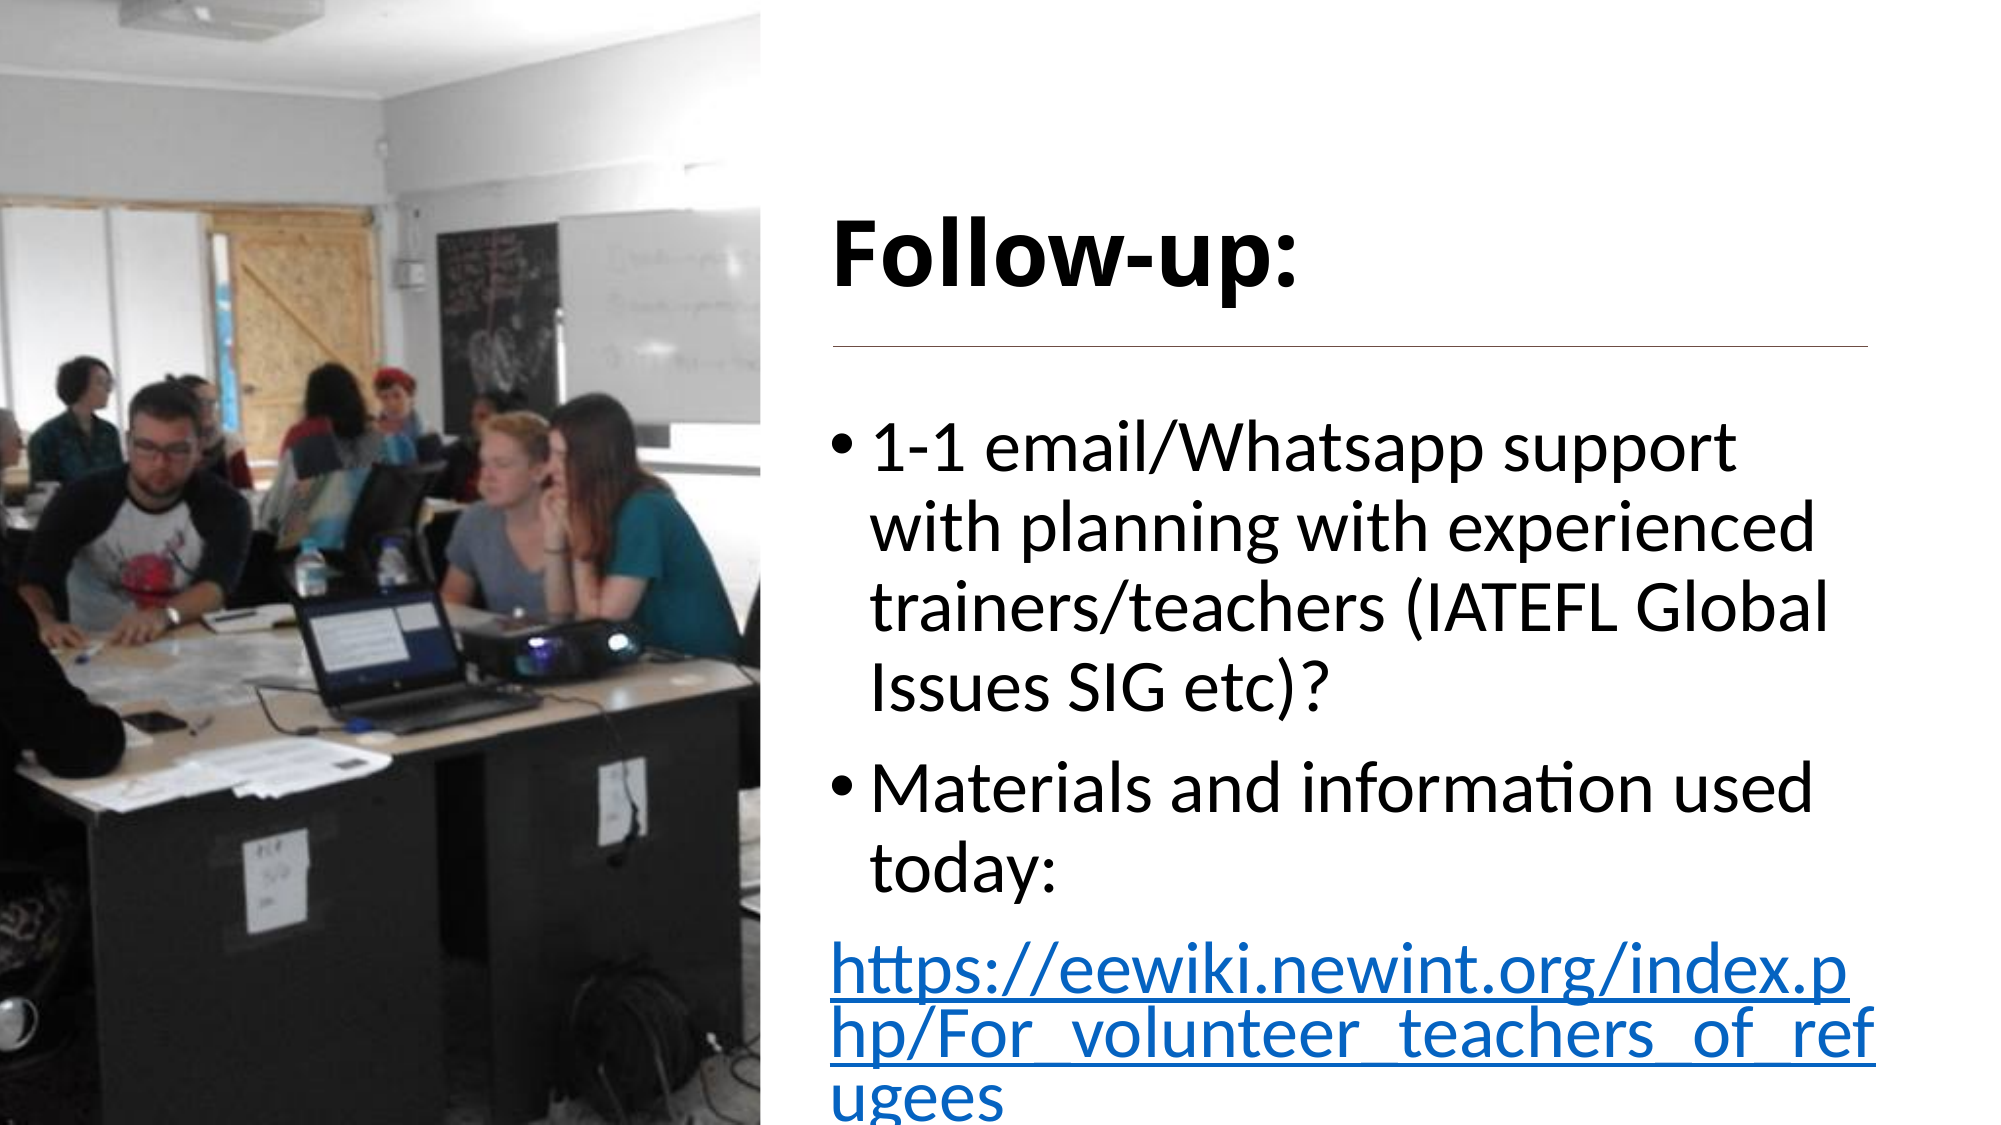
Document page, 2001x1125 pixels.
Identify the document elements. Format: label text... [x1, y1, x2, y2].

picture [0, 0, 761, 1125]
list 1-1 email/Whatsapp support with planning with experienced trainers/teachers (IATEFL Global Issues SIG etc)? Materials and information used today: https://eewiki.newint.org/index.php/For_volunteer_teachers_of_refugees [814, 399, 1895, 1021]
title Follow-up: [814, 103, 1895, 315]
